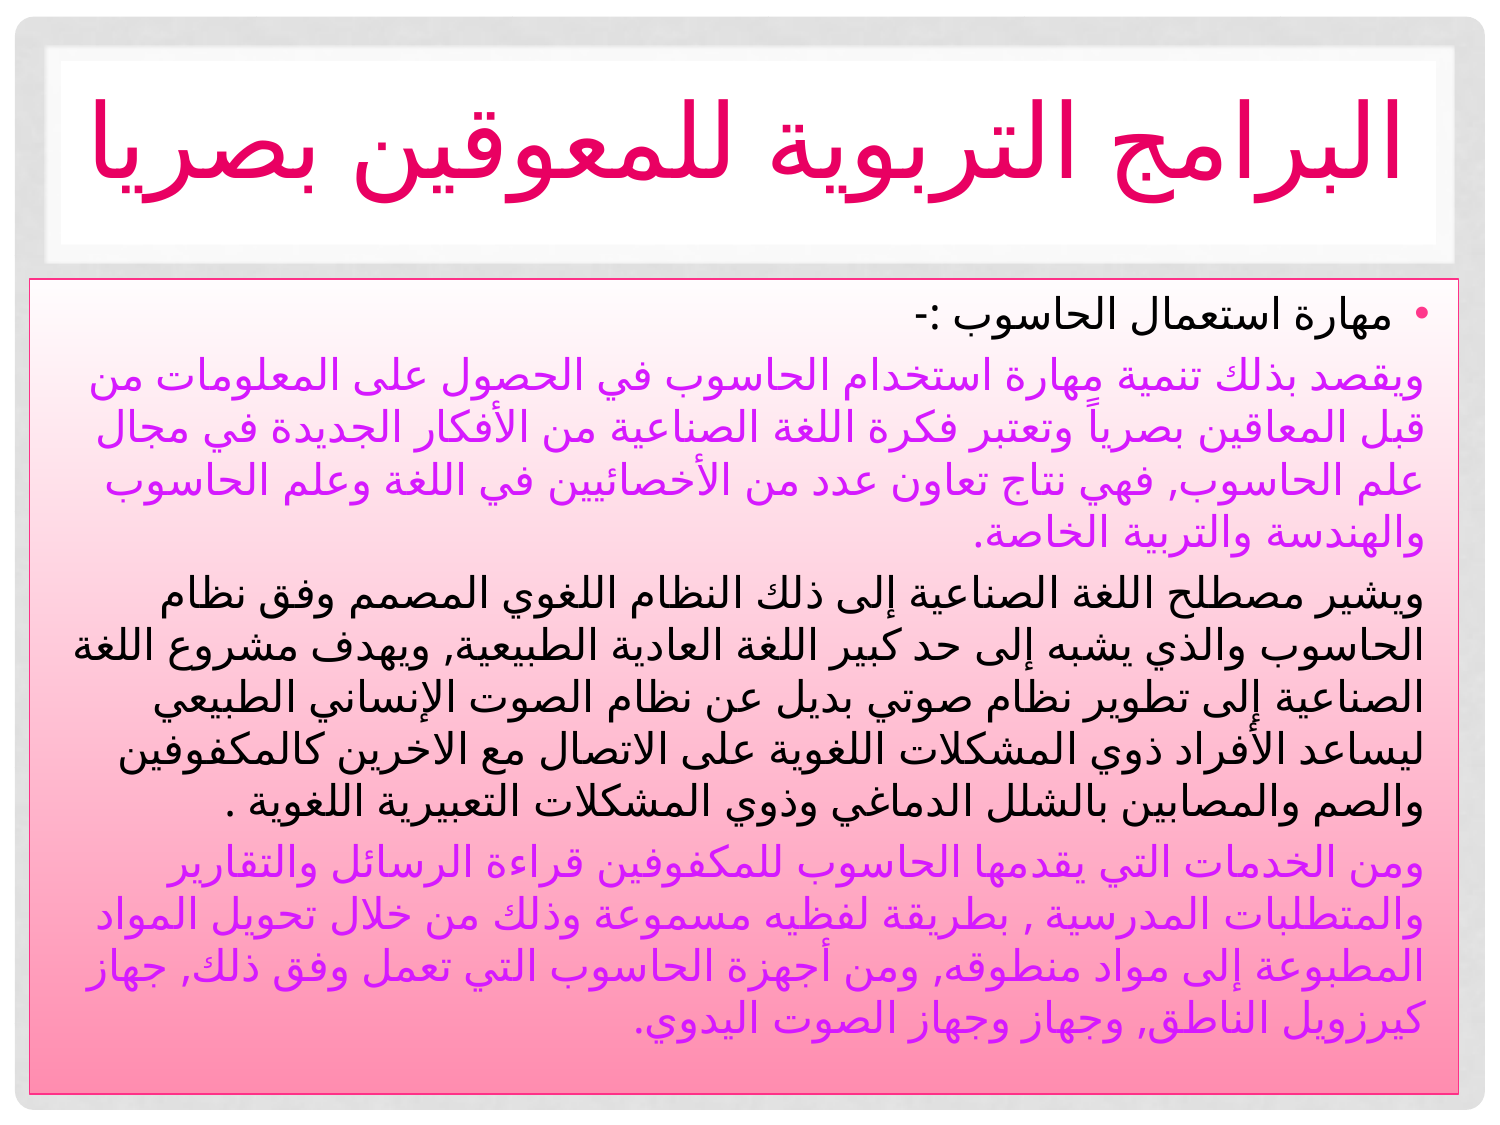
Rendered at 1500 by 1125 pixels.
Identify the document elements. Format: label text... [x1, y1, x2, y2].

list مهارة استعمال الحاسوب :- ويقصد بذلك تنمية مهارة استخدام الحاسوب في الحصول على المعلومات من قبل المعاقين بصرياً وتعتبر فكرة اللغة الصناعية من الأفكار الجديدة في مجال علم الحاسوب, فهي نتاج تعاون عدد من الأخصائيين في اللغة وعلم الحاسوب والهندسة والتربية الخاصة. ويشير مصطلح اللغة الصناعية إلى ذلك النظام اللغوي المصمم وفق نظام الحاسوب والذي يشبه إلى حد كبير اللغة العادية الطبيعية, ويهدف مشروع اللغة الصناعية إلى تطوير نظام صوتي بديل عن نظام الصوت الإنساني الطبيعي ليساعد الأفراد ذوي المشكلات اللغوية على الاتصال مع الاخرين كالمكفوفين والصم والمصابين بالشلل الدماغي وذوي المشكلات التعبيرية اللغوية . ومن الخدمات التي يقدمها الحاسوب للمكفوفين قراءة الرسائل والتقارير والمتطلبات المدرسية , بطريقة لفظيه مسموعة وذلك من خلال تحويل المواد المطبوعة إلى مواد منطوقه, ومن أجهزة الحاسوب التي تعمل وفق ذلك, جهاز كيرزويل الناطق, وجهاز وجهاز الصوت اليدوي. [29, 278, 1459, 1095]
title البرامج التربوية للمعوقين بصريا [69, 66, 1425, 209]
